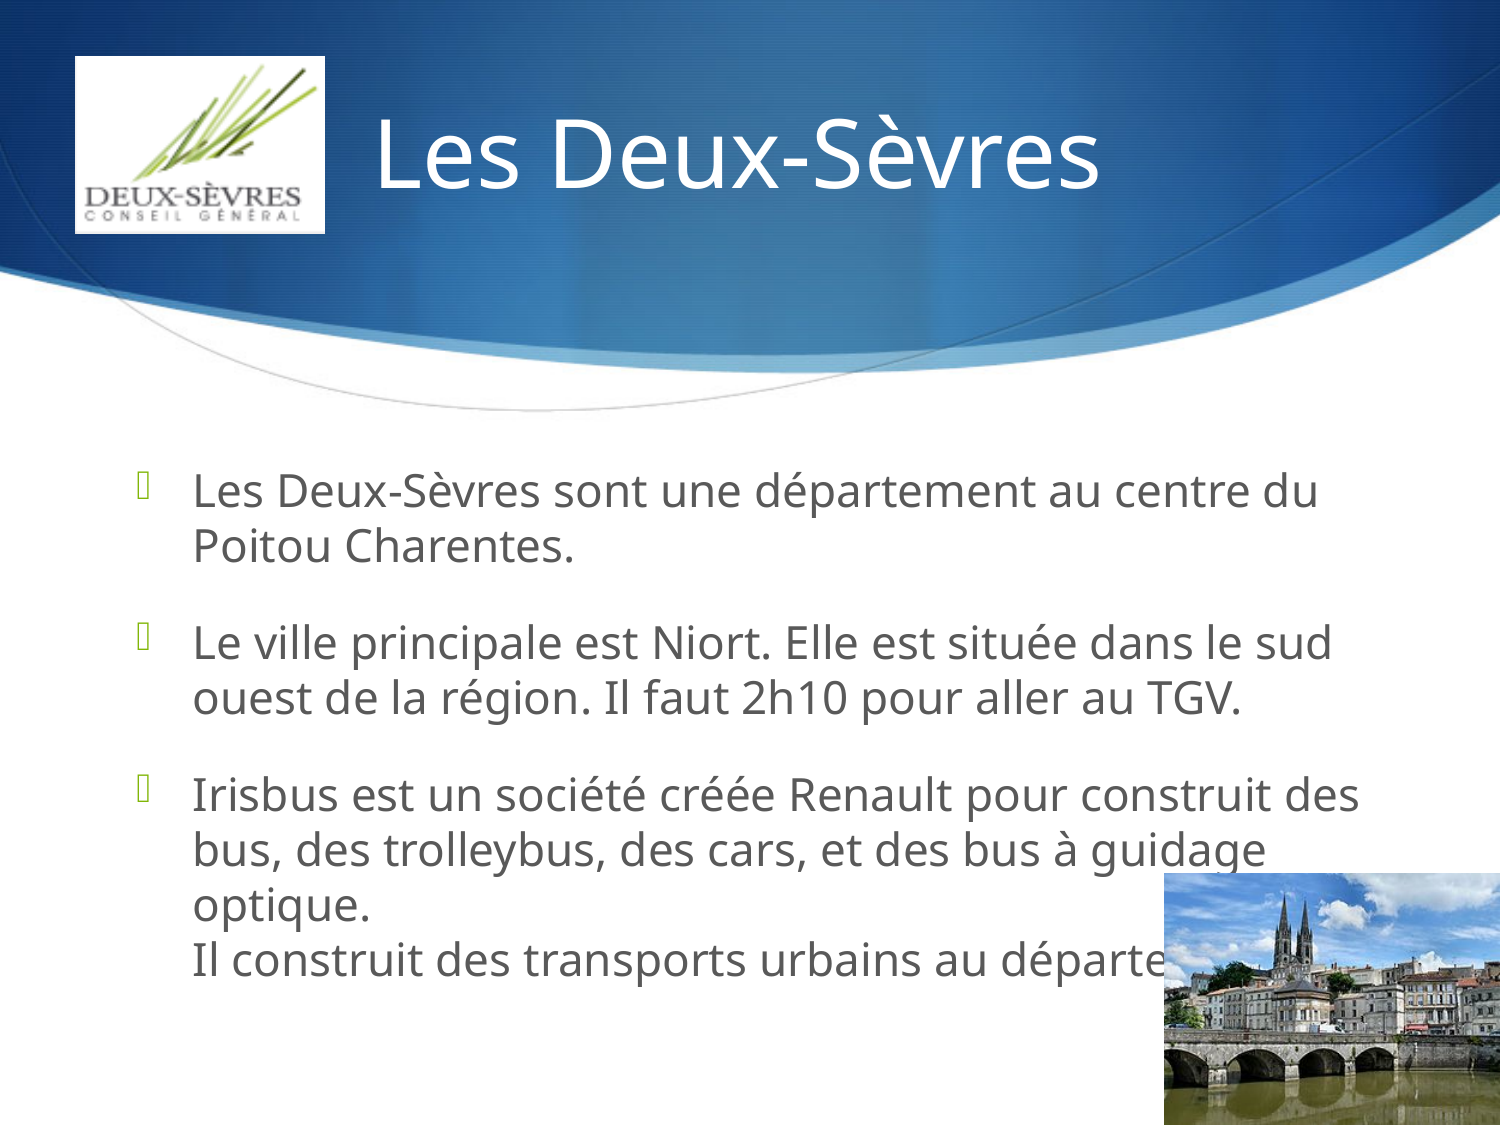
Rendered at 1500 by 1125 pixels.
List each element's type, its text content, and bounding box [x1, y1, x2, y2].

list Les Deux-Sèvres sont une département au centre du Poitou Charentes. Le ville principale est Niort. Elle est située dans le sud ouest de la région. Il faut 2h10 pour aller au TGV. Irisbus est un société créée Renault pour construit des bus, des trolleybus, des cars, et des bus à guidage optique. Il construit des transports urbains au département. [121, 454, 1379, 991]
picture [0, 0, 1500, 1125]
title Les Deux-Sèvres [75, 56, 1425, 245]
